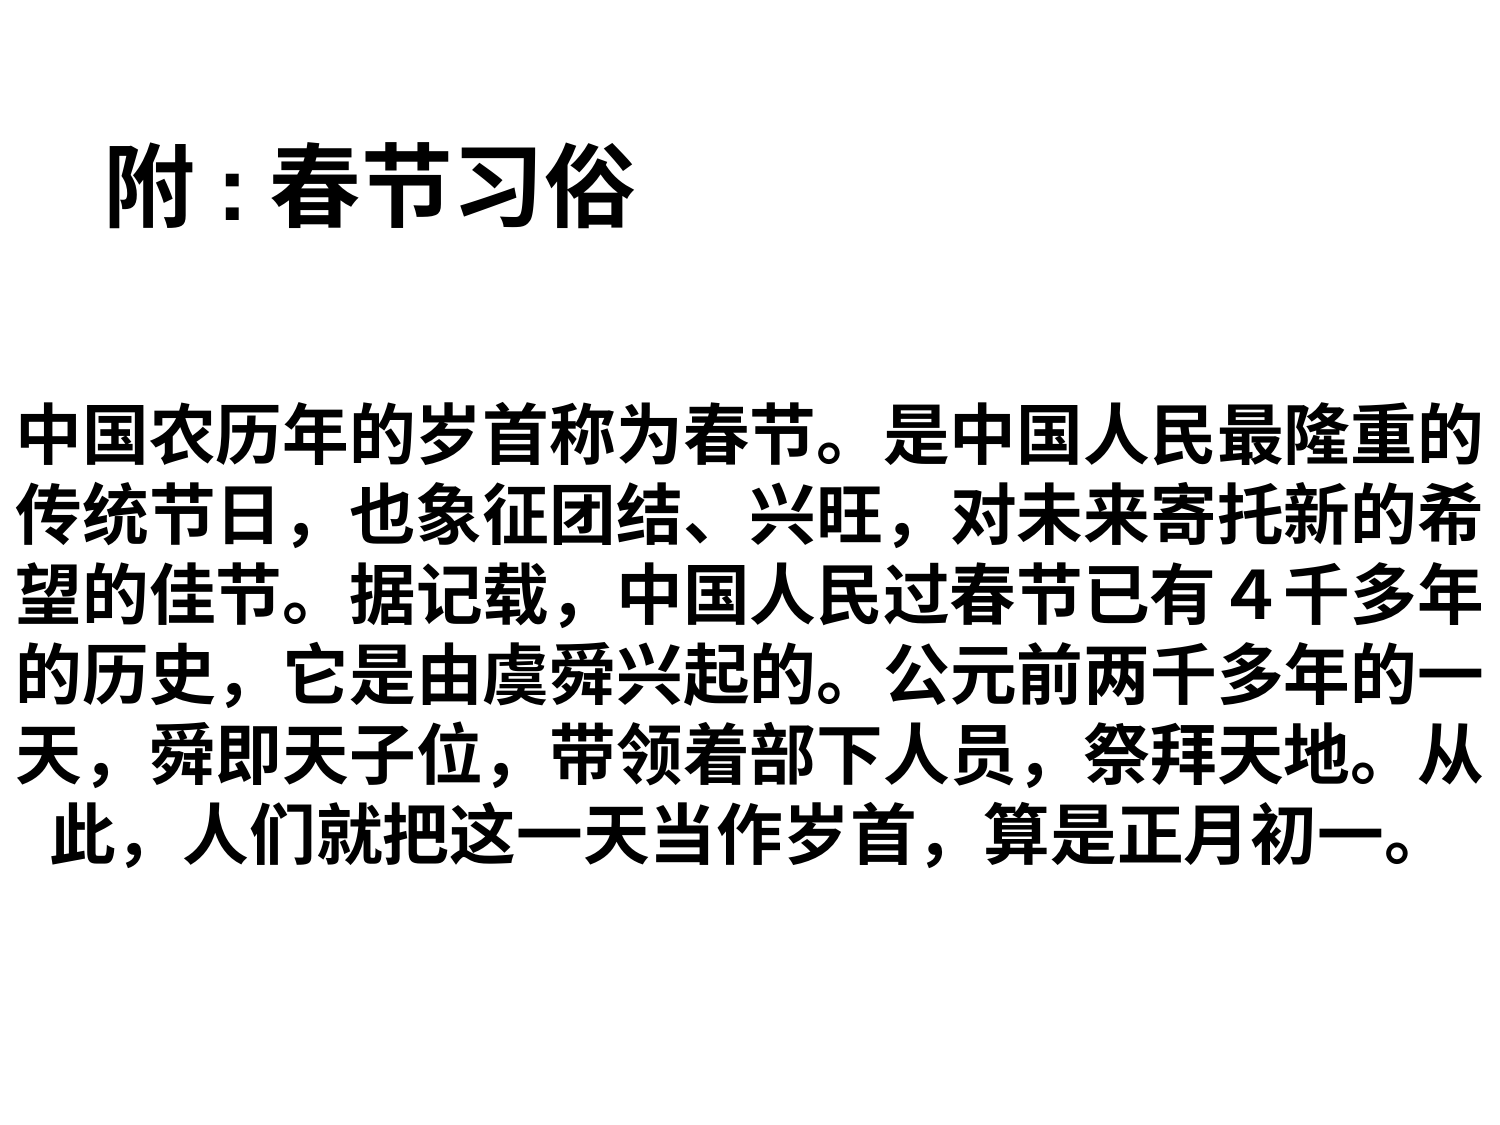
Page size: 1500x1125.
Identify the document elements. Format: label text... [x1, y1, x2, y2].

subtitle 中国农历年的岁首称为春节。是中国人民最隆重的传统节日，也象征团结、兴旺，对未来寄托新的希望的佳节。据记载，中国人民过春节已有４千多年的历史，它是由虞舜兴起的。公元前两千多年的一天，舜即天子位，带领着部下人员，祭拜天地。从此，人们就把这一天当作岁首，算是正月初一。 [0, 385, 1500, 1059]
title 附:春节习俗 [88, 41, 1364, 327]
